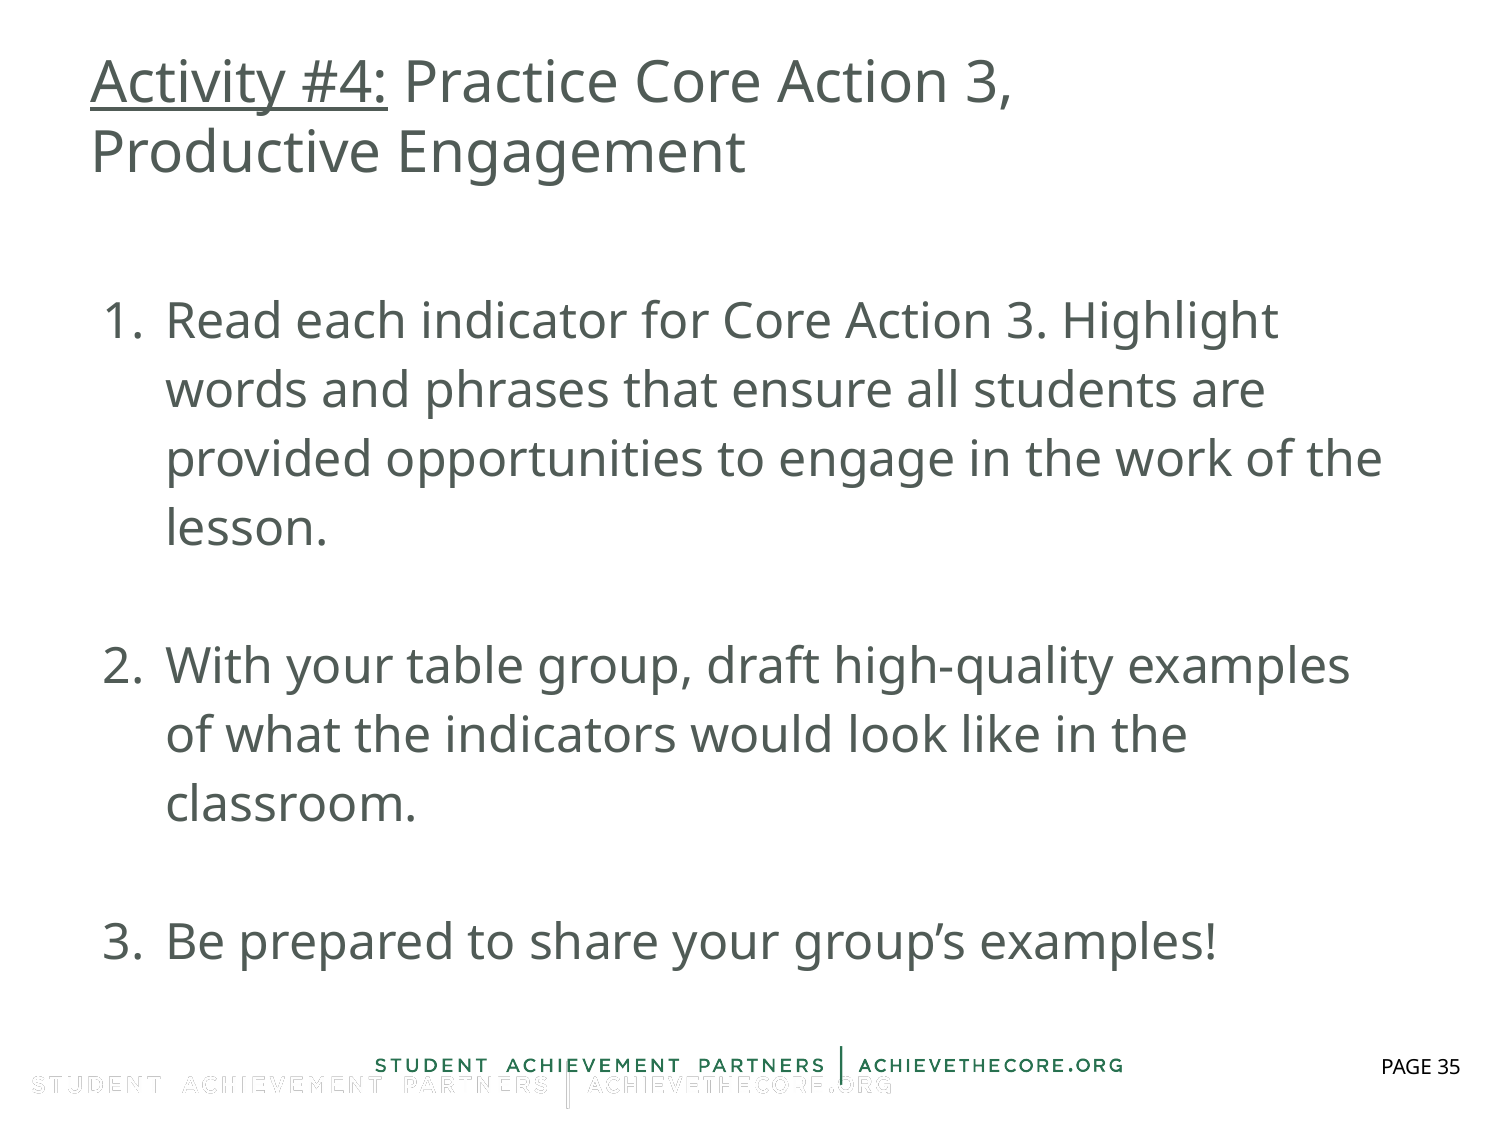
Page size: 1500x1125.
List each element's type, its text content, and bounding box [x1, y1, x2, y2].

list Read each indicator for Core Action 3. Highlight words and phrases that ensure all students are provided opportunities to engage in the work of the lesson. With your table group, draft high-quality examples of what the indicators would look like in the classroom. Be prepared to share your group’s examples! [75, 212, 1425, 1024]
title Activity #4: Practice Core Action 3, Productive Engagement [75, 20, 1425, 208]
picture [12, 1046, 1122, 1112]
